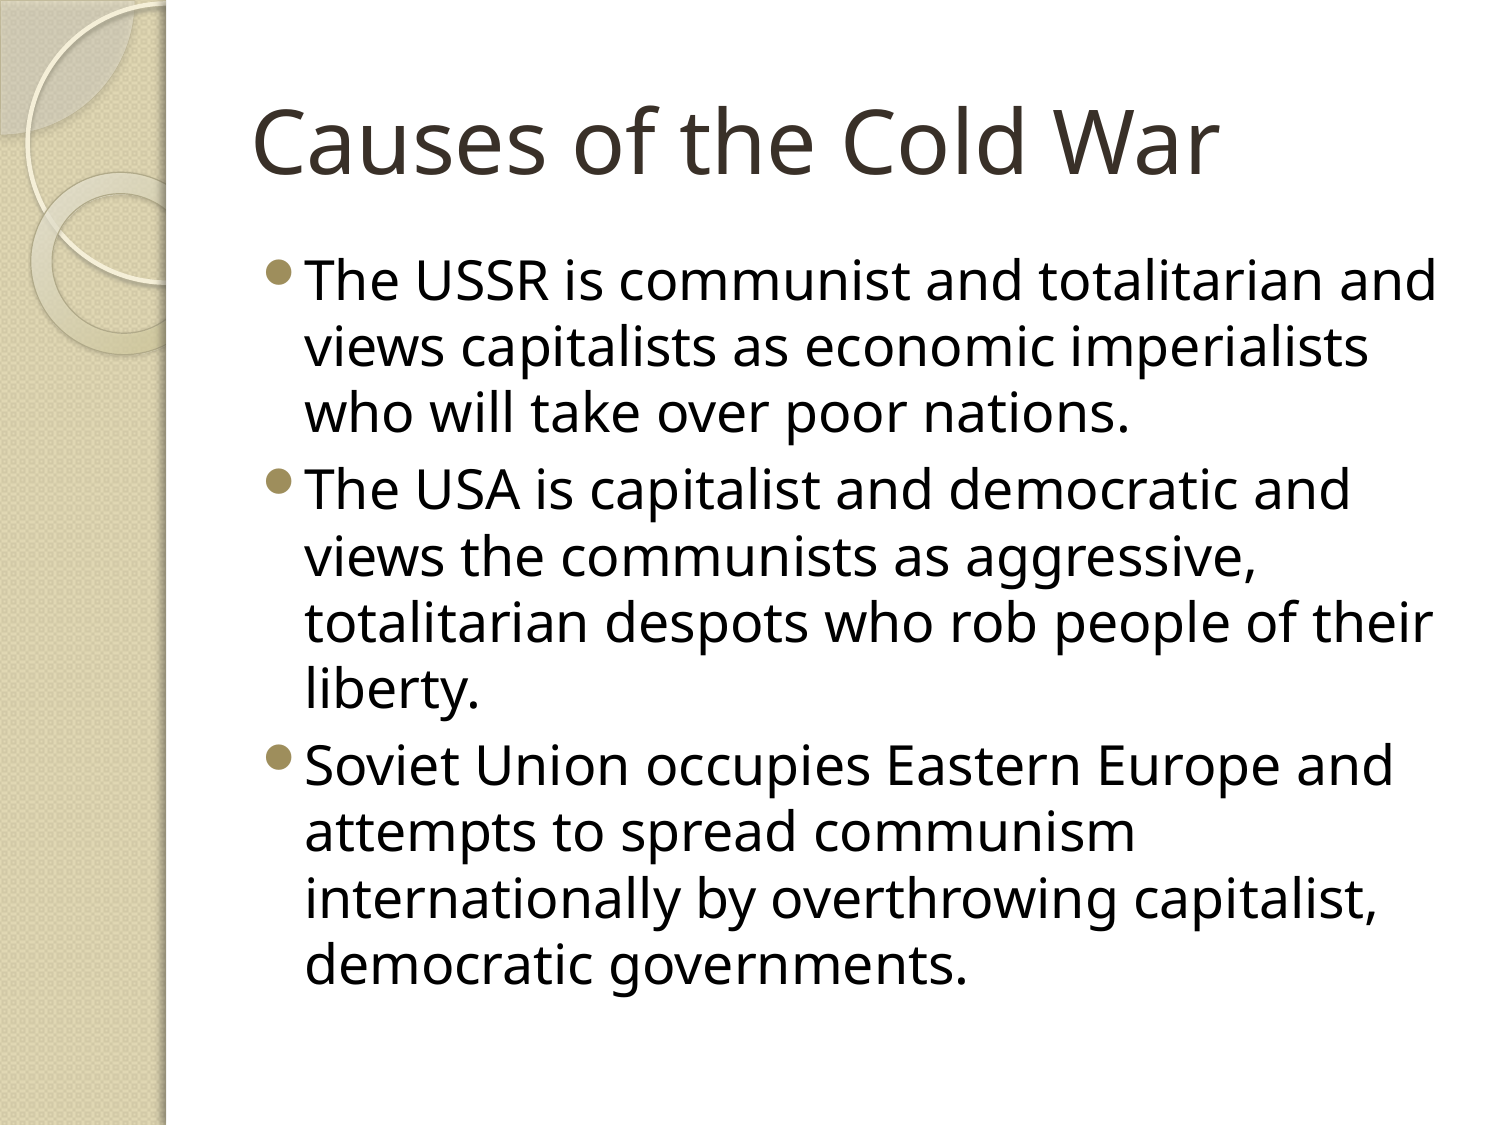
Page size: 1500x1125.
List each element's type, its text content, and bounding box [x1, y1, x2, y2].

list The USSR is communist and totalitarian and views capitalists as economic imperialists who will take over poor nations. The USA is capitalist and democratic and views the communists as aggressive, totalitarian despots who rob people of their liberty. Soviet Union occupies Eastern Europe and attempts to spread communism internationally by overthrowing capitalist, democratic governments. [235, 237, 1466, 1025]
title Causes of the Cold War [235, 45, 1466, 233]
